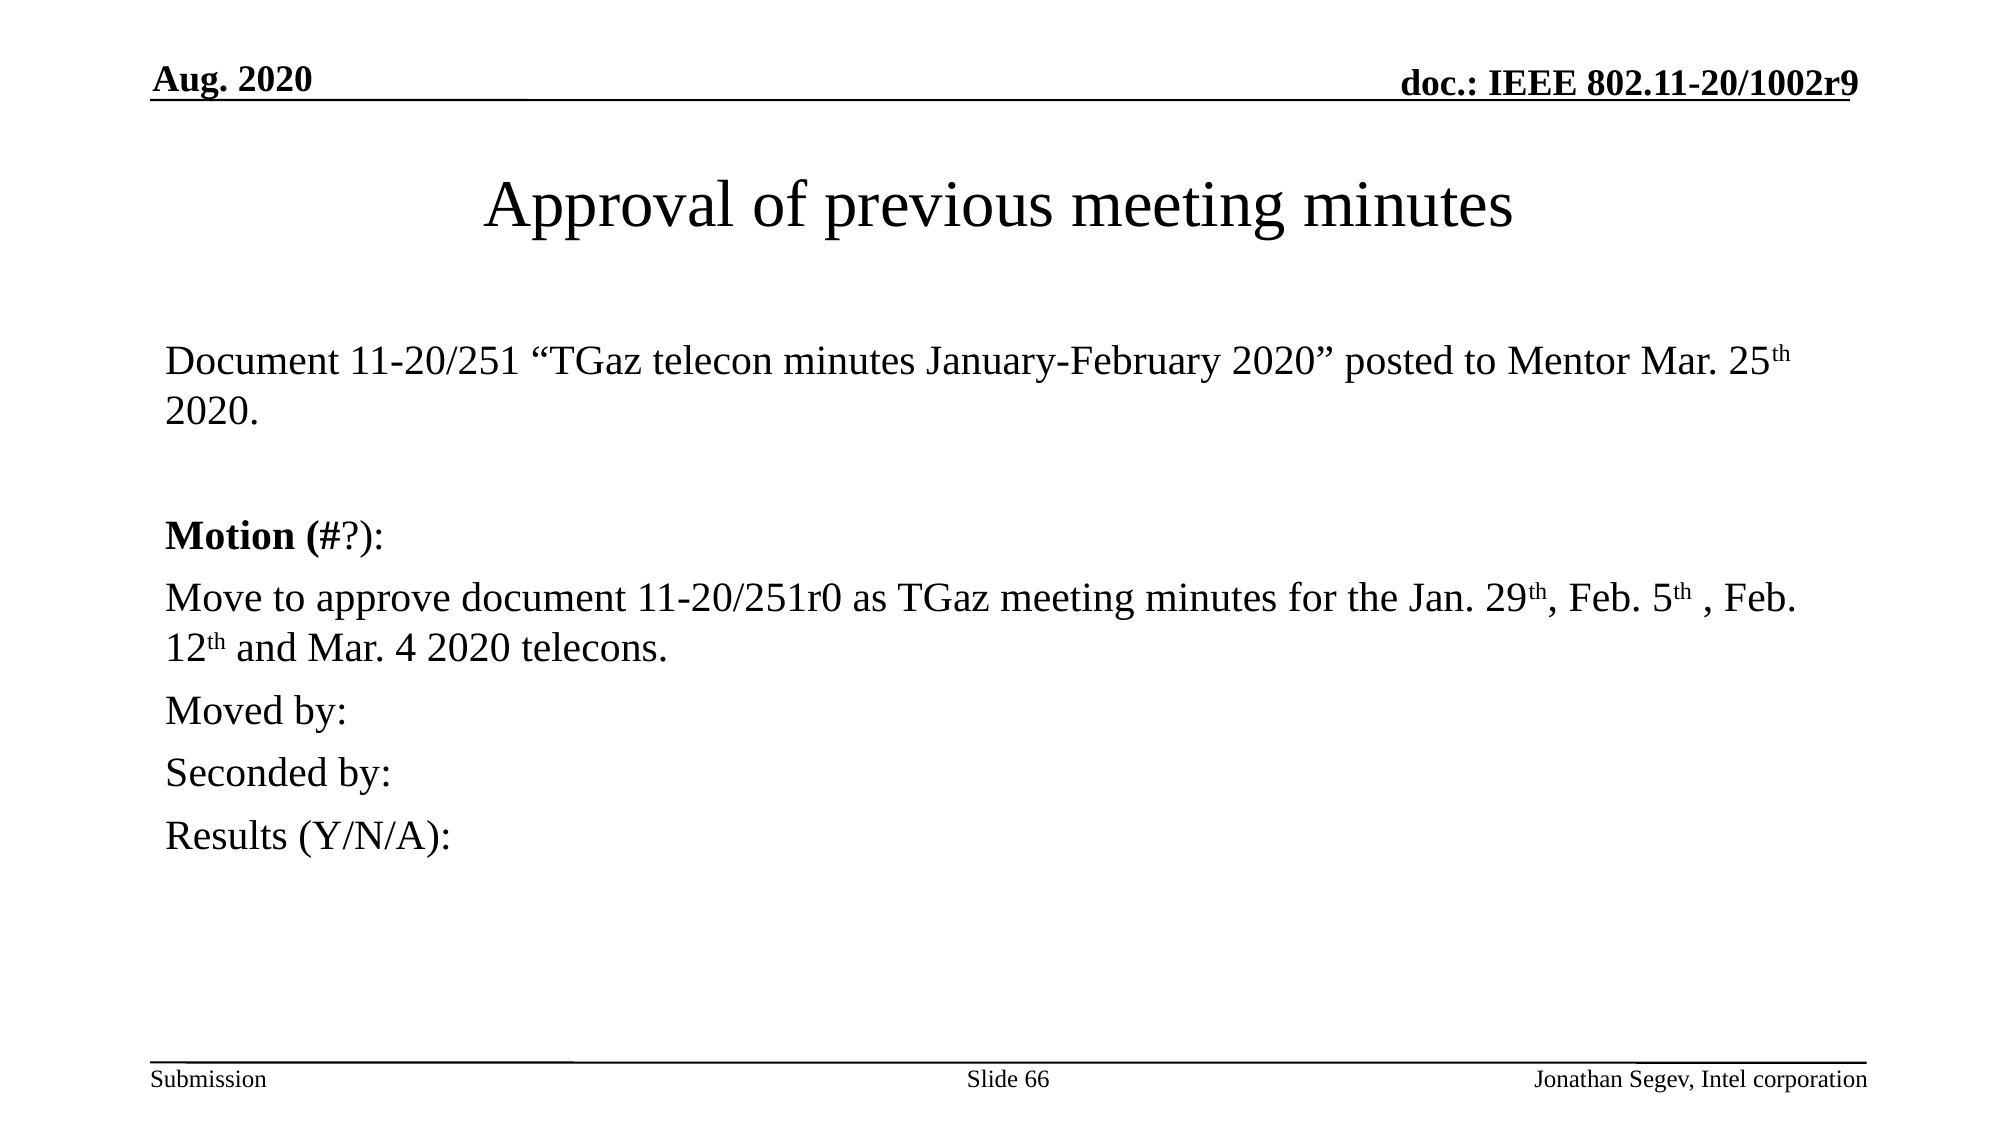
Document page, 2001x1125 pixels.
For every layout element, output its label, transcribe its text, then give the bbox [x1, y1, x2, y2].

title Approval of previous meeting minutes [149, 112, 1850, 288]
list Document 11-20/251 “TGaz telecon minutes January-February 2020” posted to Mentor Mar. 25th 2020. Motion (#?): Move to approve document 11-20/251r0 as TGaz meeting minutes for the Jan. 29th, Feb. 5th , Feb. 12th and Mar. 4 2020 telecons. Moved by: Seconded by: Results (Y/N/A): [149, 324, 1850, 1000]
footer Jonathan Segev, Intel corporation [1171, 1061, 1869, 1093]
slide_number Slide 66 [950, 1061, 1067, 1123]
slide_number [152, 54, 563, 100]
